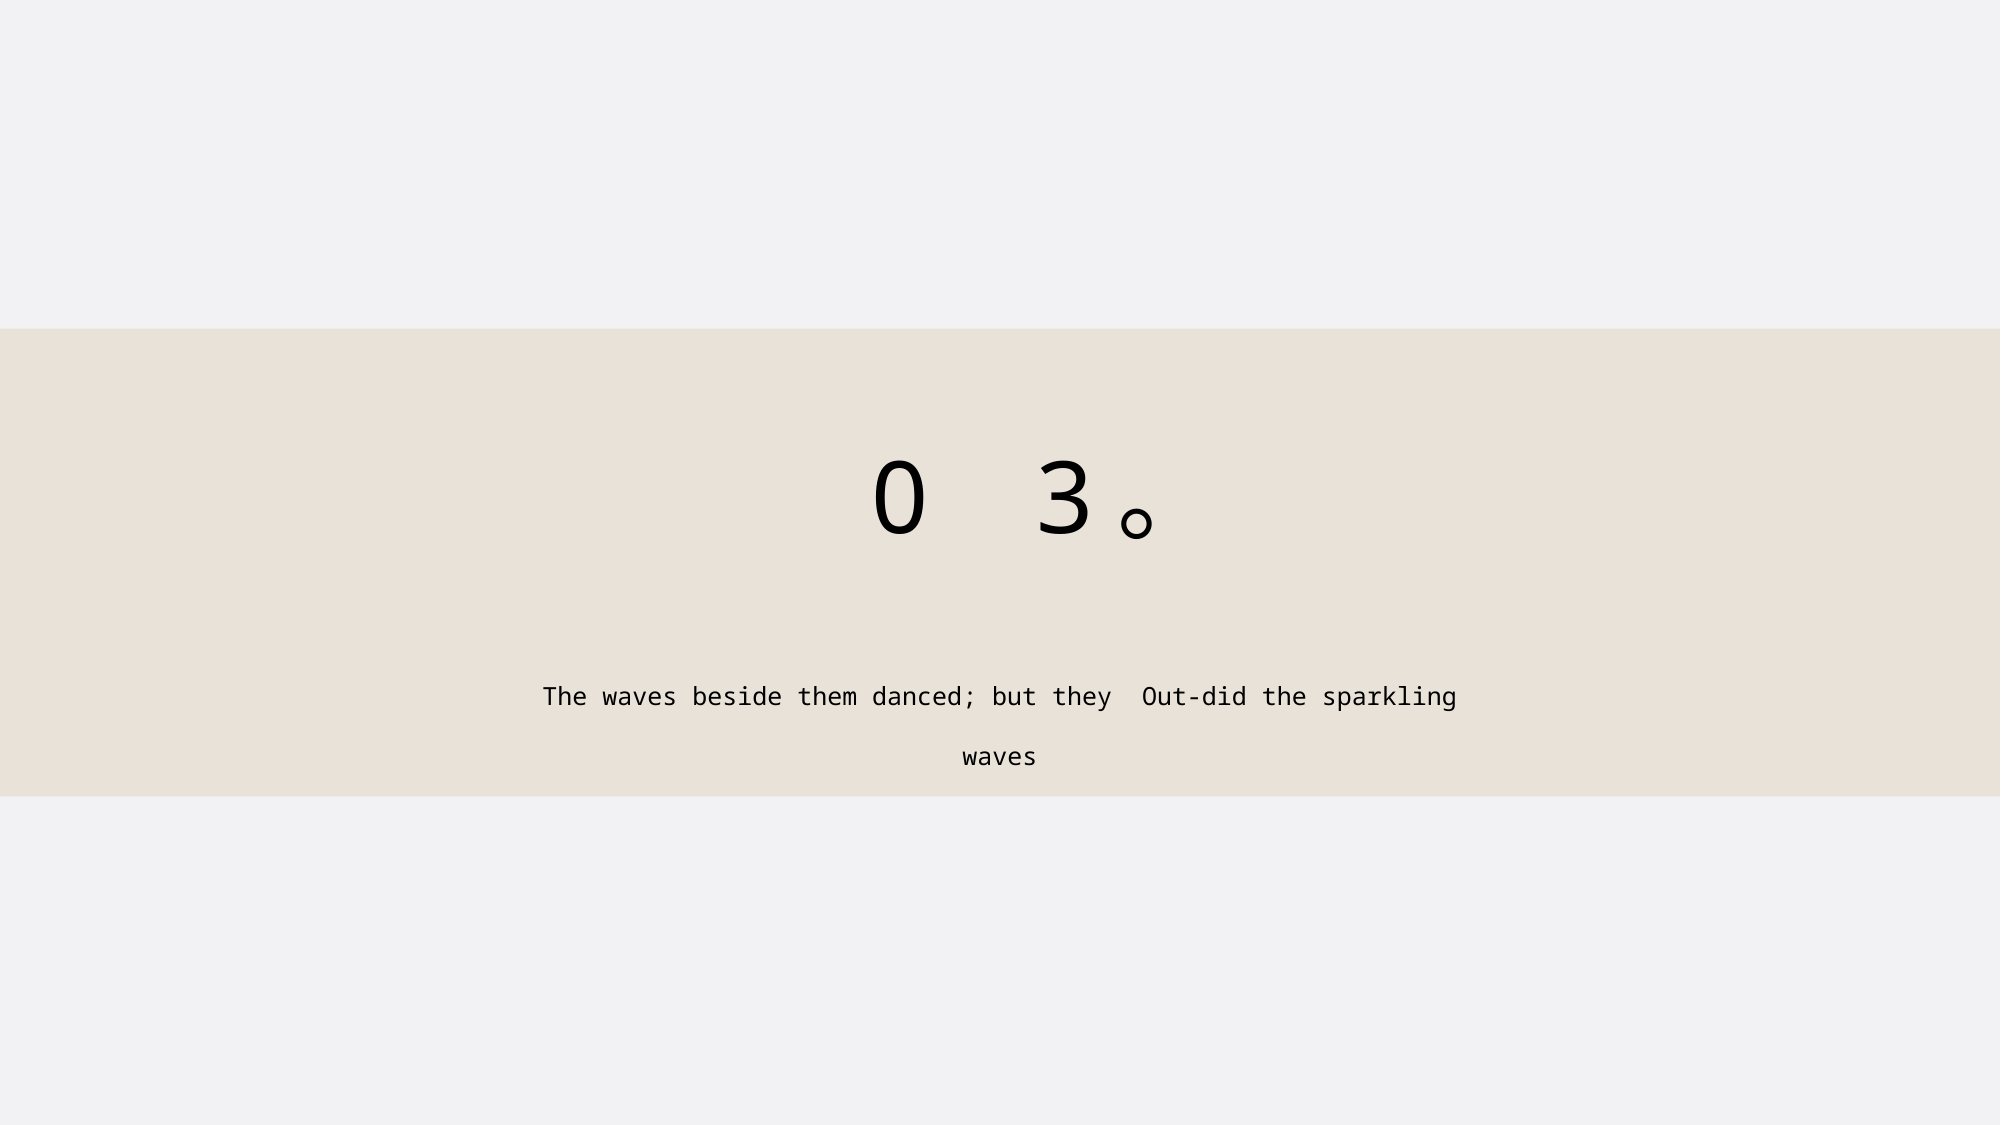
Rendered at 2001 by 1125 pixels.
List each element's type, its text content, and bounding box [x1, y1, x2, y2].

text_box 3。 [999, 426, 1255, 561]
text_box 0 [801, 426, 999, 561]
text_box The waves beside them danced; but they Out-did the sparkling waves [492, 643, 1508, 778]
text_box [0, 328, 2000, 797]
